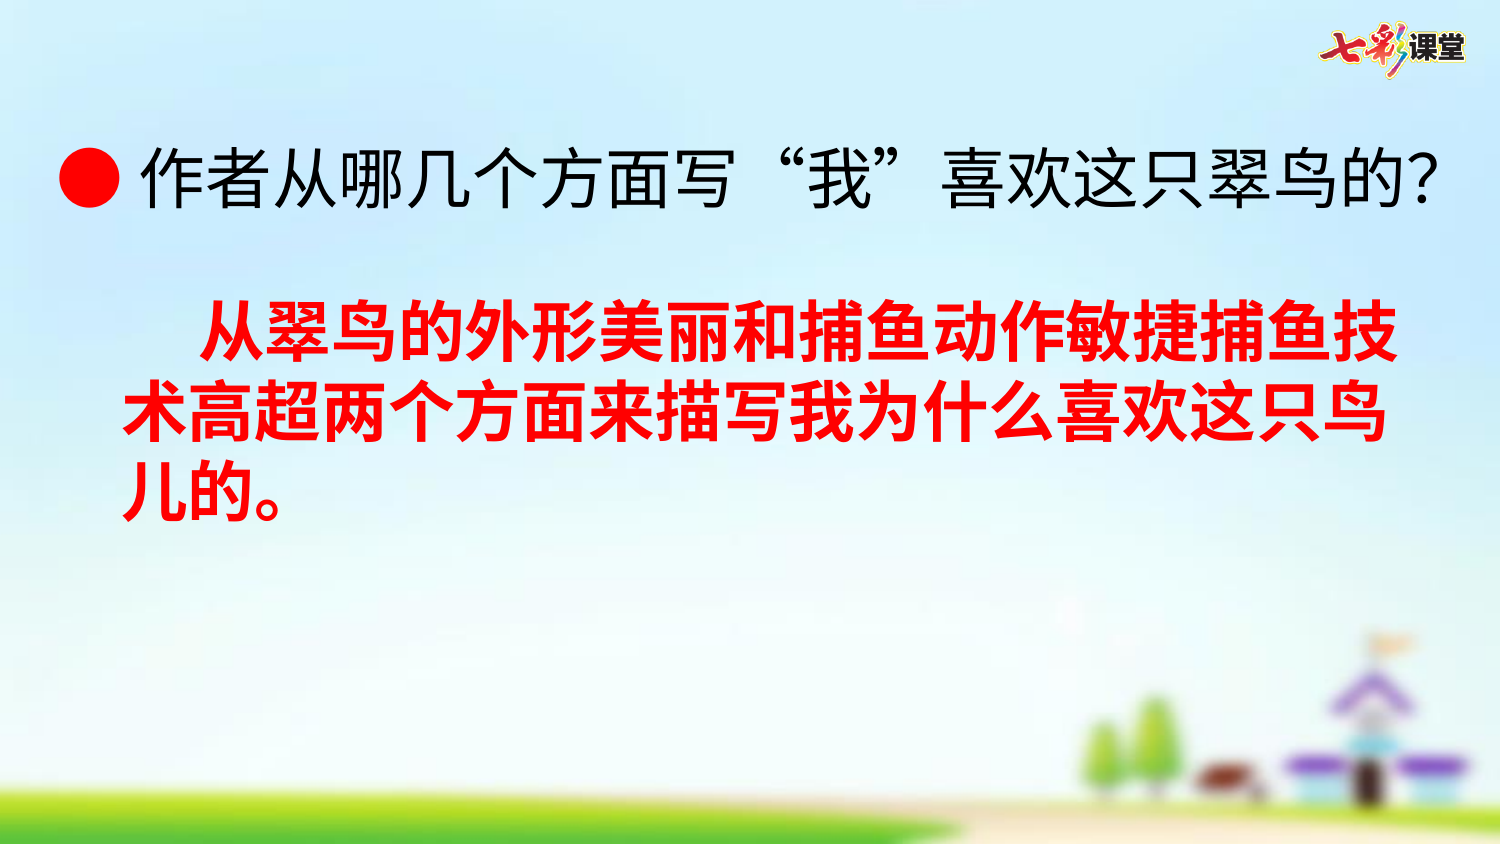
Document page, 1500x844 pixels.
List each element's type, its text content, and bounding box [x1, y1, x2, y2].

picture [0, 0, 1500, 844]
text_box ●作者从哪几个方面写“我”喜欢这只翠鸟的？ [41, 129, 1465, 224]
text_box 从翠鸟的外形美丽和捕鱼动作敏捷捕鱼技术高超两个方面来描写我为什么喜欢这只鸟儿的。 [106, 282, 1459, 538]
